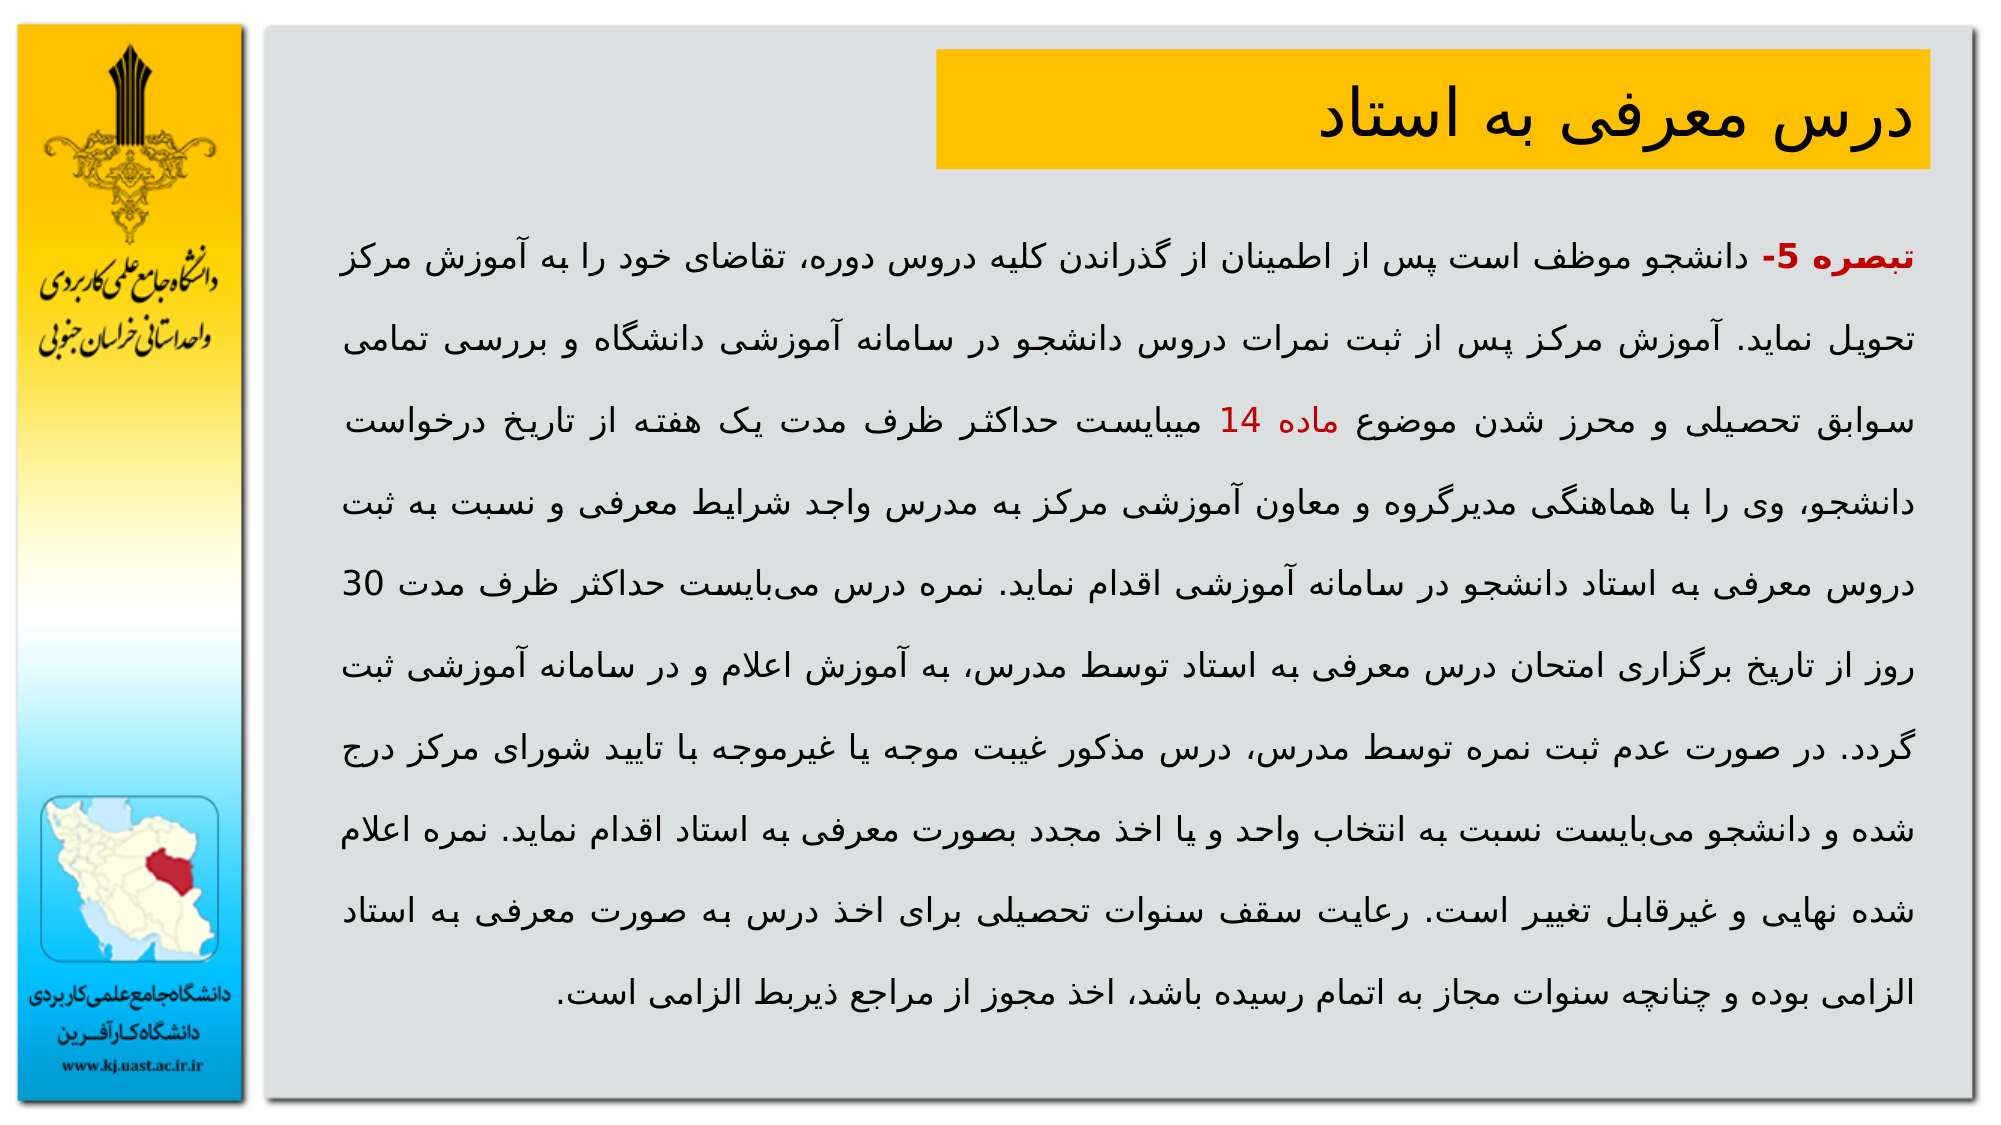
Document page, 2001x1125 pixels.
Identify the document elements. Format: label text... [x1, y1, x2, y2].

picture [0, 0, 2001, 1125]
text_box درس معرفی به استاد [935, 48, 1932, 171]
text_box تبصره 5- دانشجو موظف است پس از اطمینان از گذراندن کلیه دروس دوره، تقاضای خود را به آموزش مرکز تحویل نماید. آموزش مرکز پس از ثبت نمرات دروس دانشجو در سامانه آموزشی دانشگاه و بررسی تمامی سوابق تحصیلی و محرز شدن موضوع ماده 14 می­بایست حداکثر ظرف مدت یک هفته از تاریخ درخواست دانشجو، وی را با هماهنگی مدیرگروه و معاون آموزشی مرکز به مدرس واجد شرایط معرفی و نسبت به ثبت دروس معرفی به استاد دانشجو در سامانه آموزشی اقدام نماید. نمره درس می‌بایست حداکثر ظرف مدت 30 روز از تاریخ برگزاری امتحان درس معرفی به استاد توسط مدرس، به آموزش اعلام و در سامانه آموزشی ثبت گردد. در صورت عدم ثبت نمره توسط مدرس، درس مذکور غیبت موجه یا غیرموجه با تایید شورای مرکز درج شده و دانشجو می‌بایست نسبت به انتخاب واحد و یا اخذ مجدد بصورت معرفی به استاد اقدام نماید. نمره اعلام شده نهایی و غیرقابل تغییر است. رعایت سقف سنوات تحصیلی برای اخذ درس به صورت معرفی به استاد الزامی بوده و چنانچه سنوات مجاز به اتمام رسیده باشد، اخذ مجوز از مراجع ذیربط الزامی است. [324, 184, 1931, 1021]
